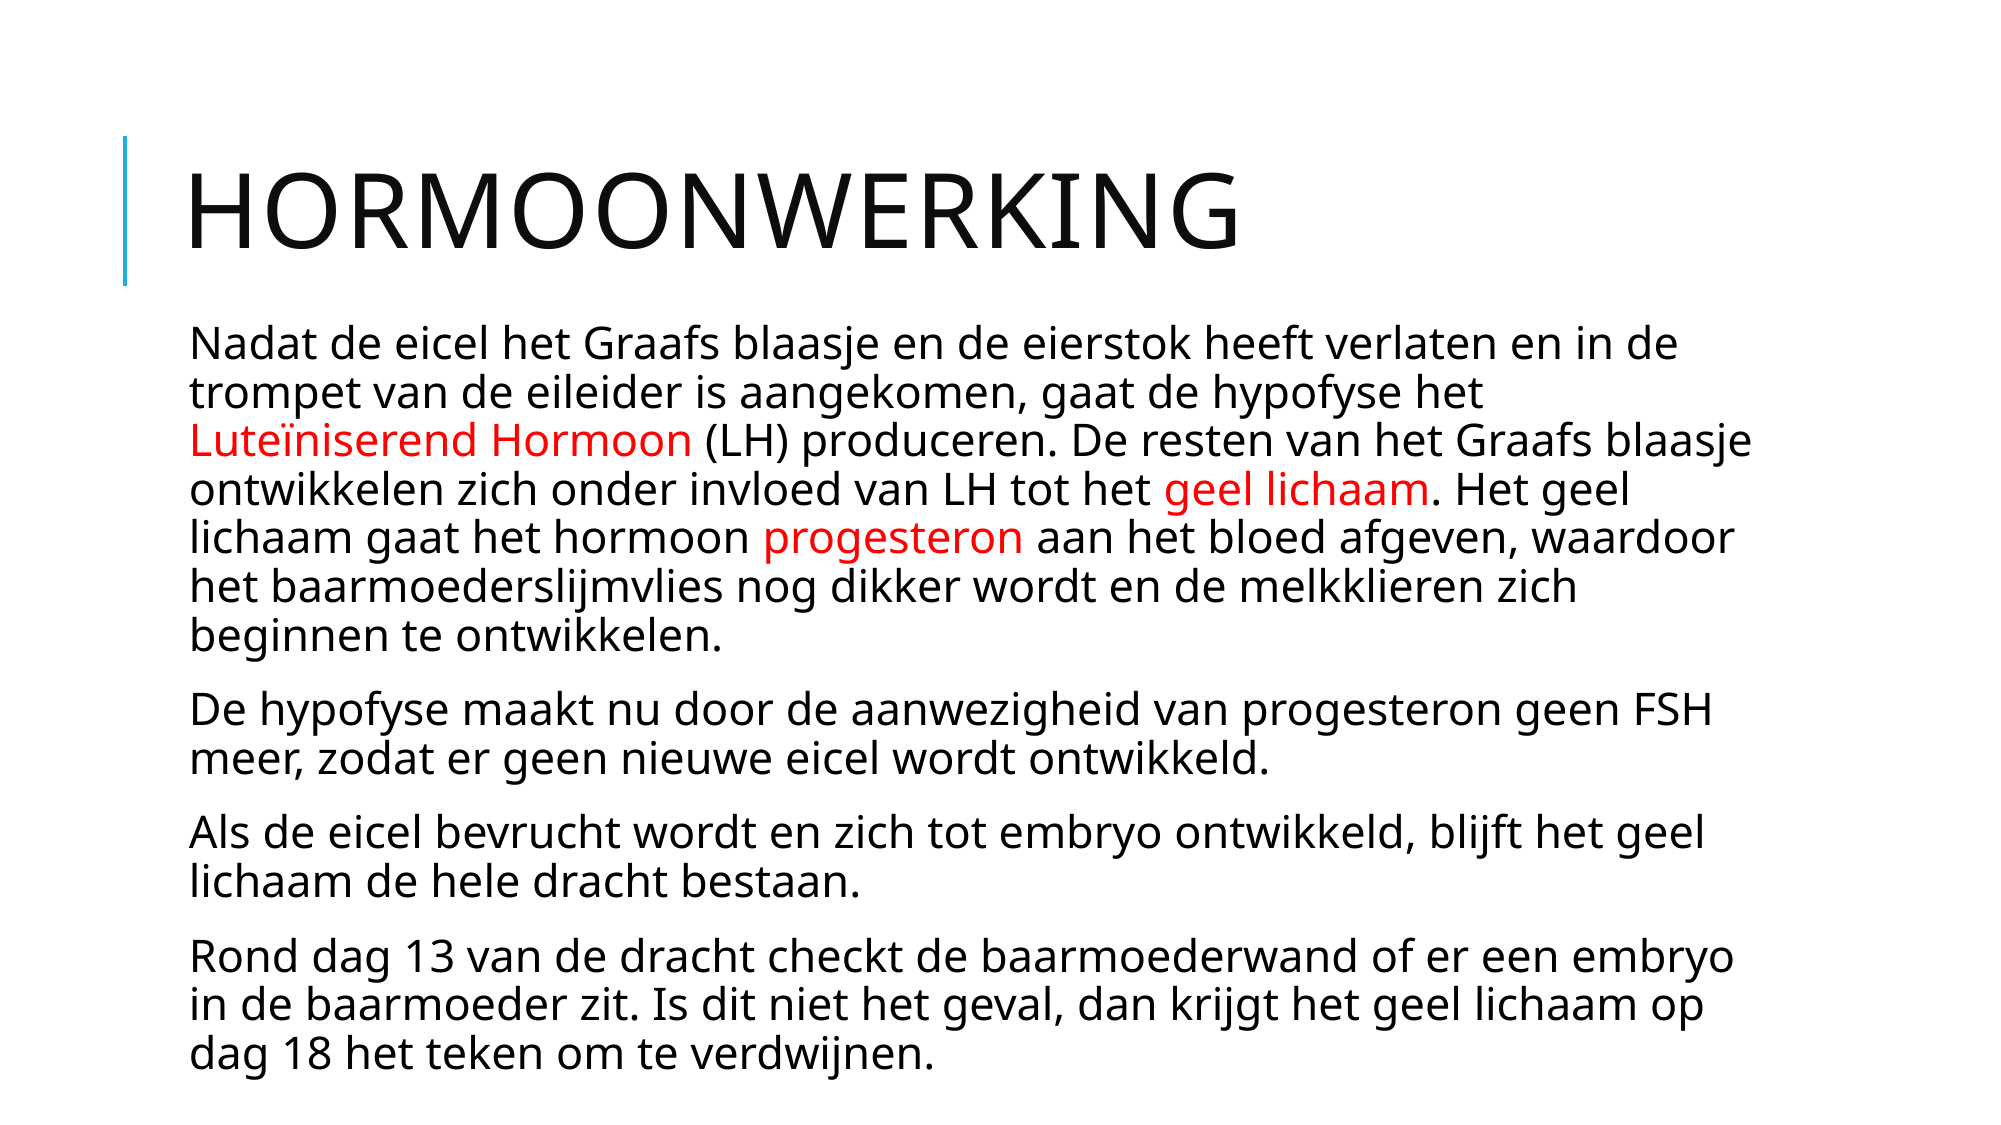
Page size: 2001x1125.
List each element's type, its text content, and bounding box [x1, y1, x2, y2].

title Hormoonwerking [168, 96, 1763, 313]
list Nadat de eicel het Graafs blaasje en de eierstok heeft verlaten en in de trompet van de eileider is aangekomen, gaat de hypofyse het Luteïniserend Hormoon (LH) produceren. De resten van het Graafs blaasje ontwikkelen zich onder invloed van LH tot het geel lichaam. Het geel lichaam gaat het hormoon progesteron aan het bloed afgeven, waardoor het baarmoederslijmvlies nog dikker wordt en de melkklieren zich beginnen te ontwikkelen. De hypofyse maakt nu door de aanwezigheid van progesteron geen FSH meer, zodat er geen nieuwe eicel wordt ontwikkeld. Als de eicel bevrucht wordt en zich tot embryo ontwikkeld, blijft het geel lichaam de hele dracht bestaan. Rond dag 13 van de dracht checkt de baarmoederwand of er een embryo in de baarmoeder zit. Is dit niet het geval, dan krijgt het geel lichaam op dag 18 het teken om te verdwijnen. [168, 313, 1763, 1092]
